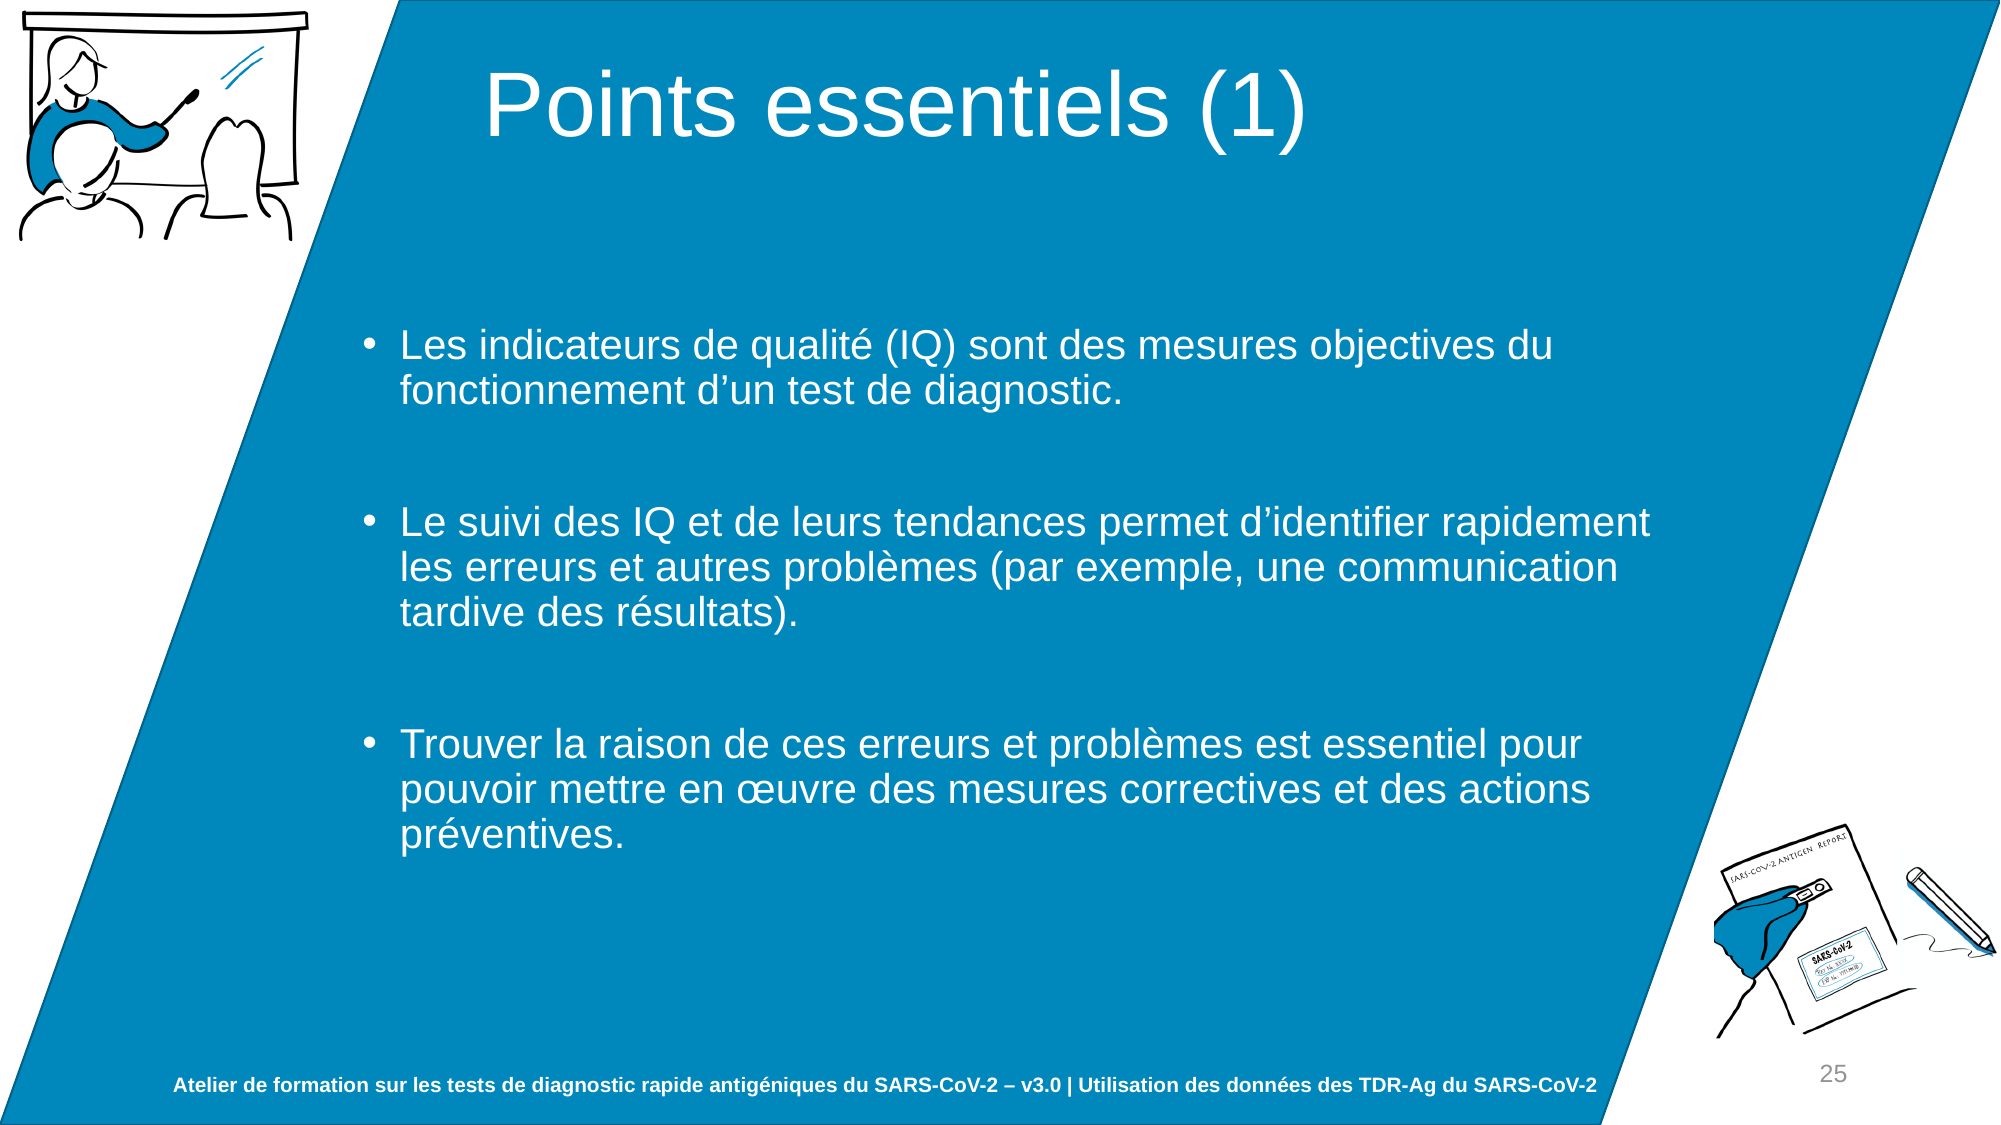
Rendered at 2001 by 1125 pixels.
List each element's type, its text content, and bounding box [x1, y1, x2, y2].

text_box [0, 0, 2000, 1125]
footer Atelier de formation sur les tests de diagnostic rapide antigéniques du SARS-CoV-2 – v3.0 | Utilisation des données des TDR-Ag du SARS-CoV-2 [137, 1042, 1633, 1125]
picture [0, 0, 325, 255]
text_box Points essentiels (1) [468, 49, 1388, 205]
slide_number 25 [1633, 1042, 1863, 1103]
picture [1714, 812, 2000, 1039]
text_box Les indicateurs de qualité (IQ) sont des mesures objectives du fonctionnement d’un test de diagnostic. Le suivi des IQ et de leurs tendances permet d’identifier rapidement les erreurs et autres problèmes (par exemple, une communication tardive des résultats). Trouver la raison de ces erreurs et problèmes est essentiel pour pouvoir mettre en œuvre des mesures correctives et des actions préventives. [347, 316, 1715, 813]
